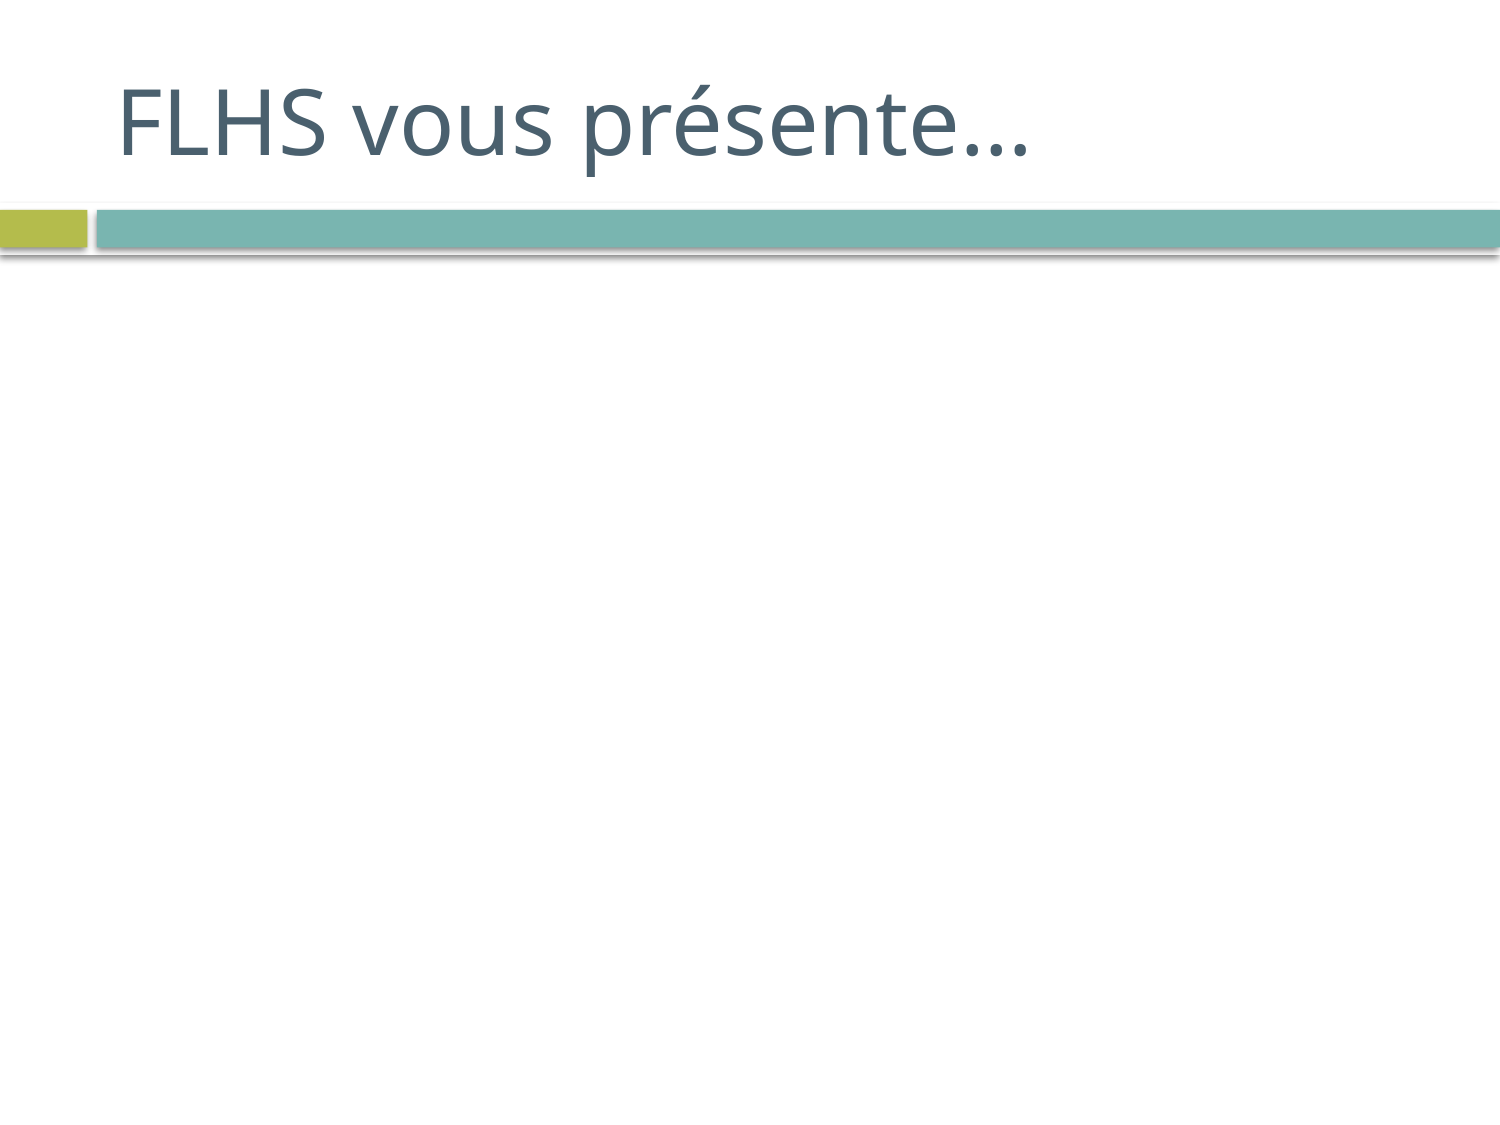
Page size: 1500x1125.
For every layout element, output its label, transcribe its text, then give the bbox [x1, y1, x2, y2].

title FLHS vous présente… [100, 37, 1438, 200]
